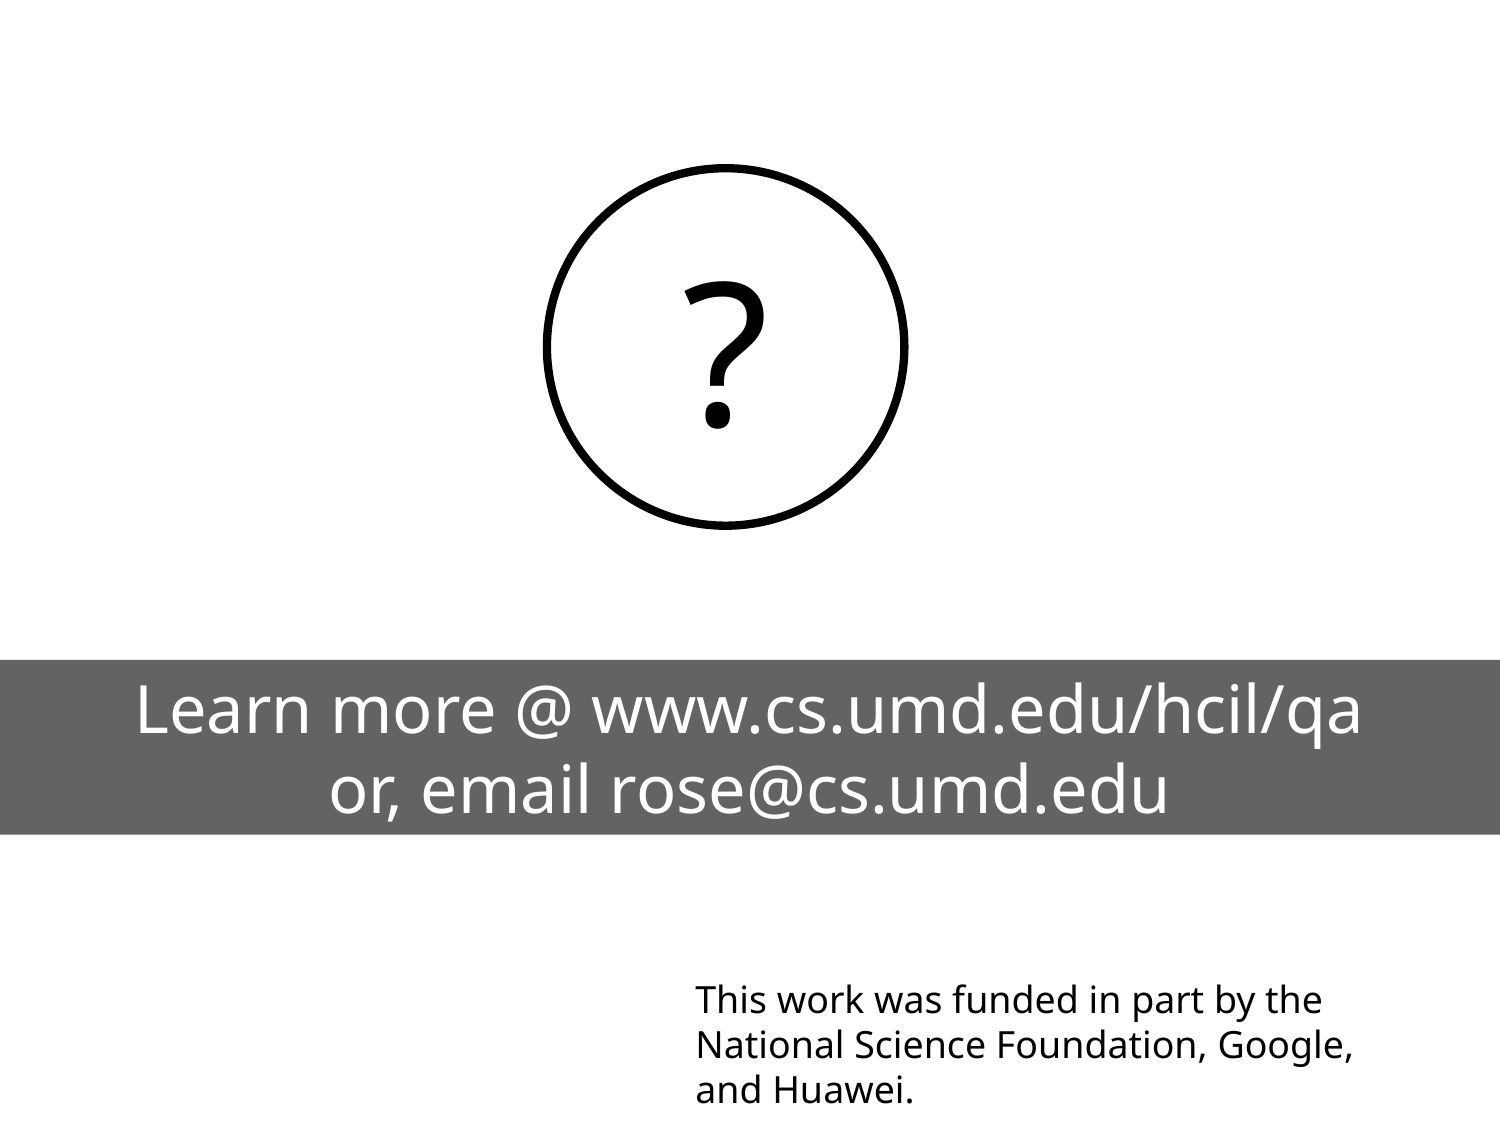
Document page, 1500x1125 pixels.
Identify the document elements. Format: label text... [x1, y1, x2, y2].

text_box This work was funded in part by the National Science Foundation, Google, and Huawei. [663, 959, 1461, 1125]
text_box ? [544, 166, 907, 528]
text_box Learn more @ www.cs.umd.edu/hcil/qa or, email rose@cs.umd.edu [0, 659, 1500, 835]
